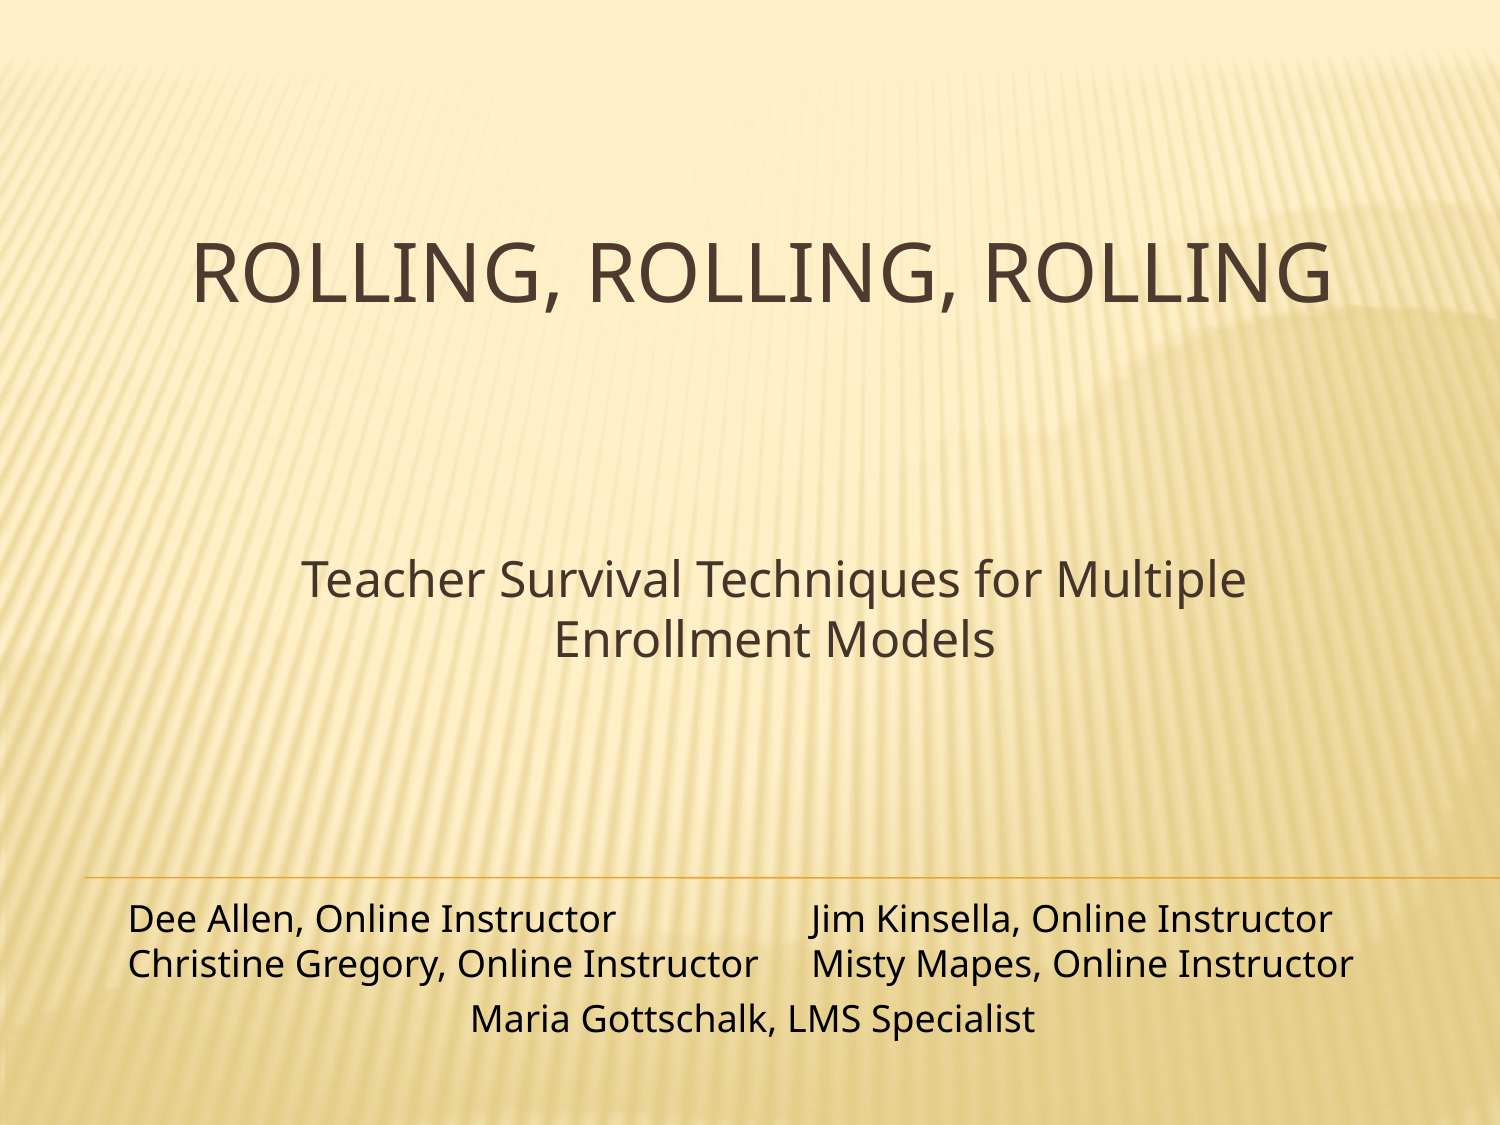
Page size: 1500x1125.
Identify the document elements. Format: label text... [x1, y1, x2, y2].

text_box Jim Kinsella, Online Instructor Misty Mapes, Online Instructor [796, 887, 1370, 993]
subtitle Teacher Survival Techniques for Multiple Enrollment Models [249, 474, 1300, 675]
text_box Dee Allen, Online Instructor Christine Gregory, Online Instructor [112, 887, 775, 993]
title Rolling, Rolling, Rolling [162, 212, 1363, 350]
text_box Maria Gottschalk, LMS Specialist [455, 987, 1051, 1048]
